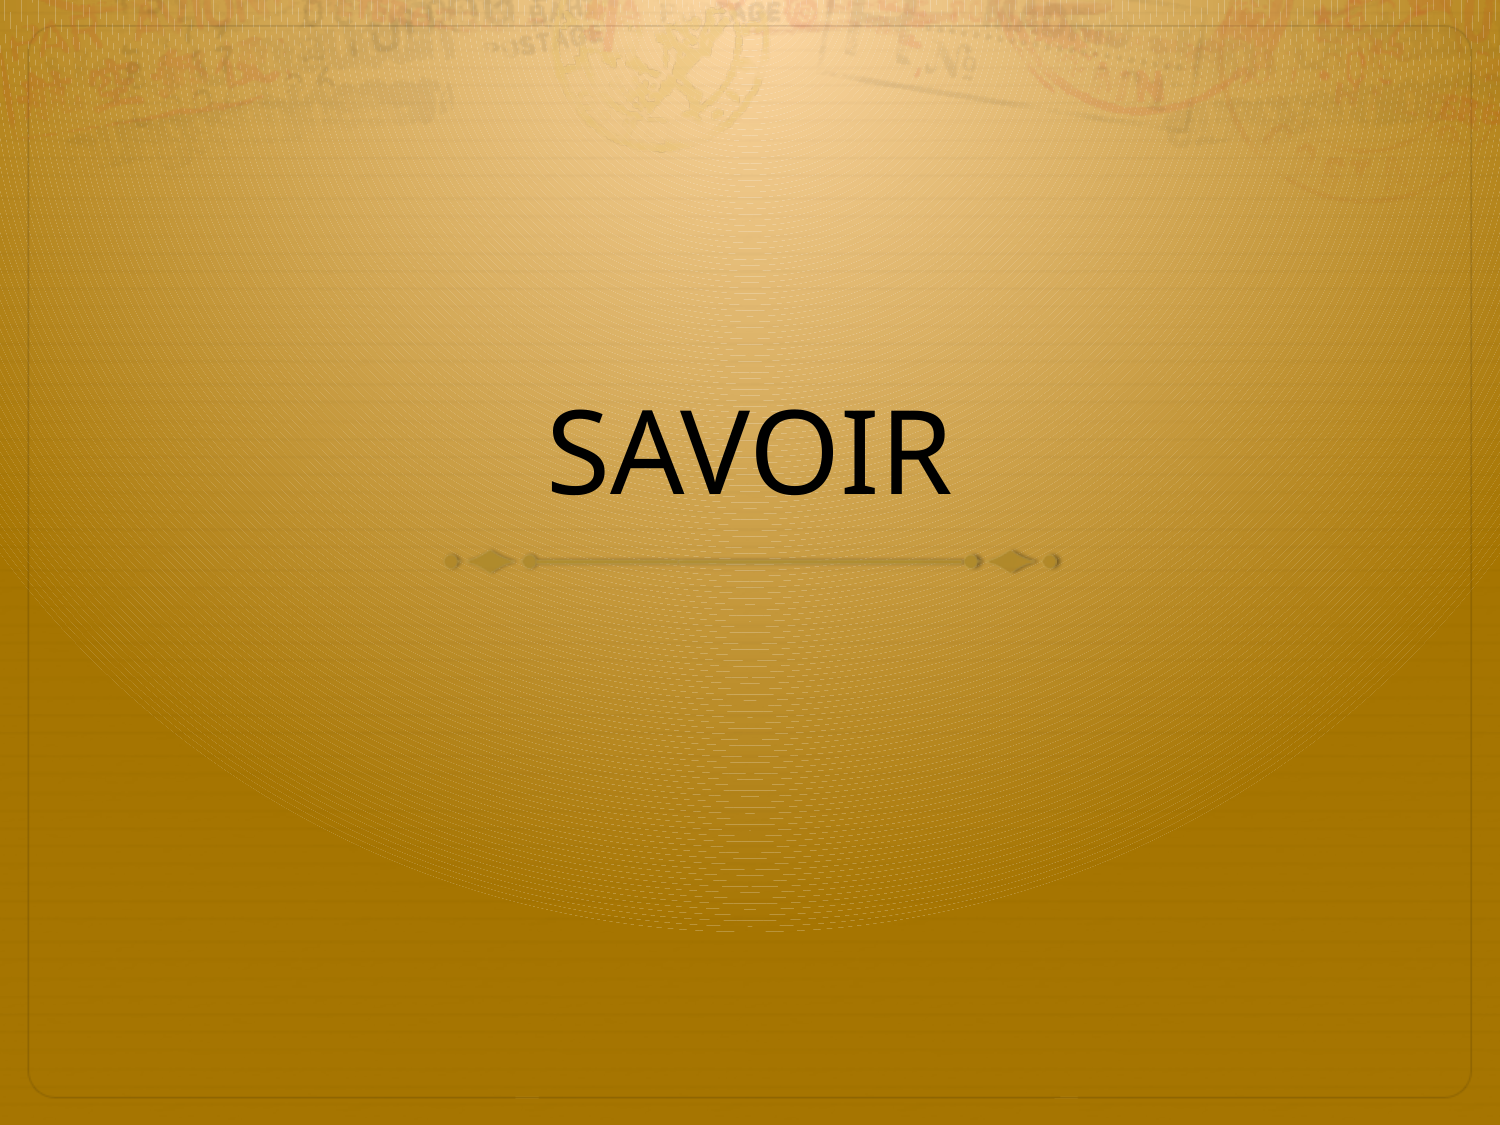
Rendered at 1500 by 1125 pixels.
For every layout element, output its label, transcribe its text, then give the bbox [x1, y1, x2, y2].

title SAVOIR [93, 210, 1407, 525]
picture [0, 0, 1500, 1125]
